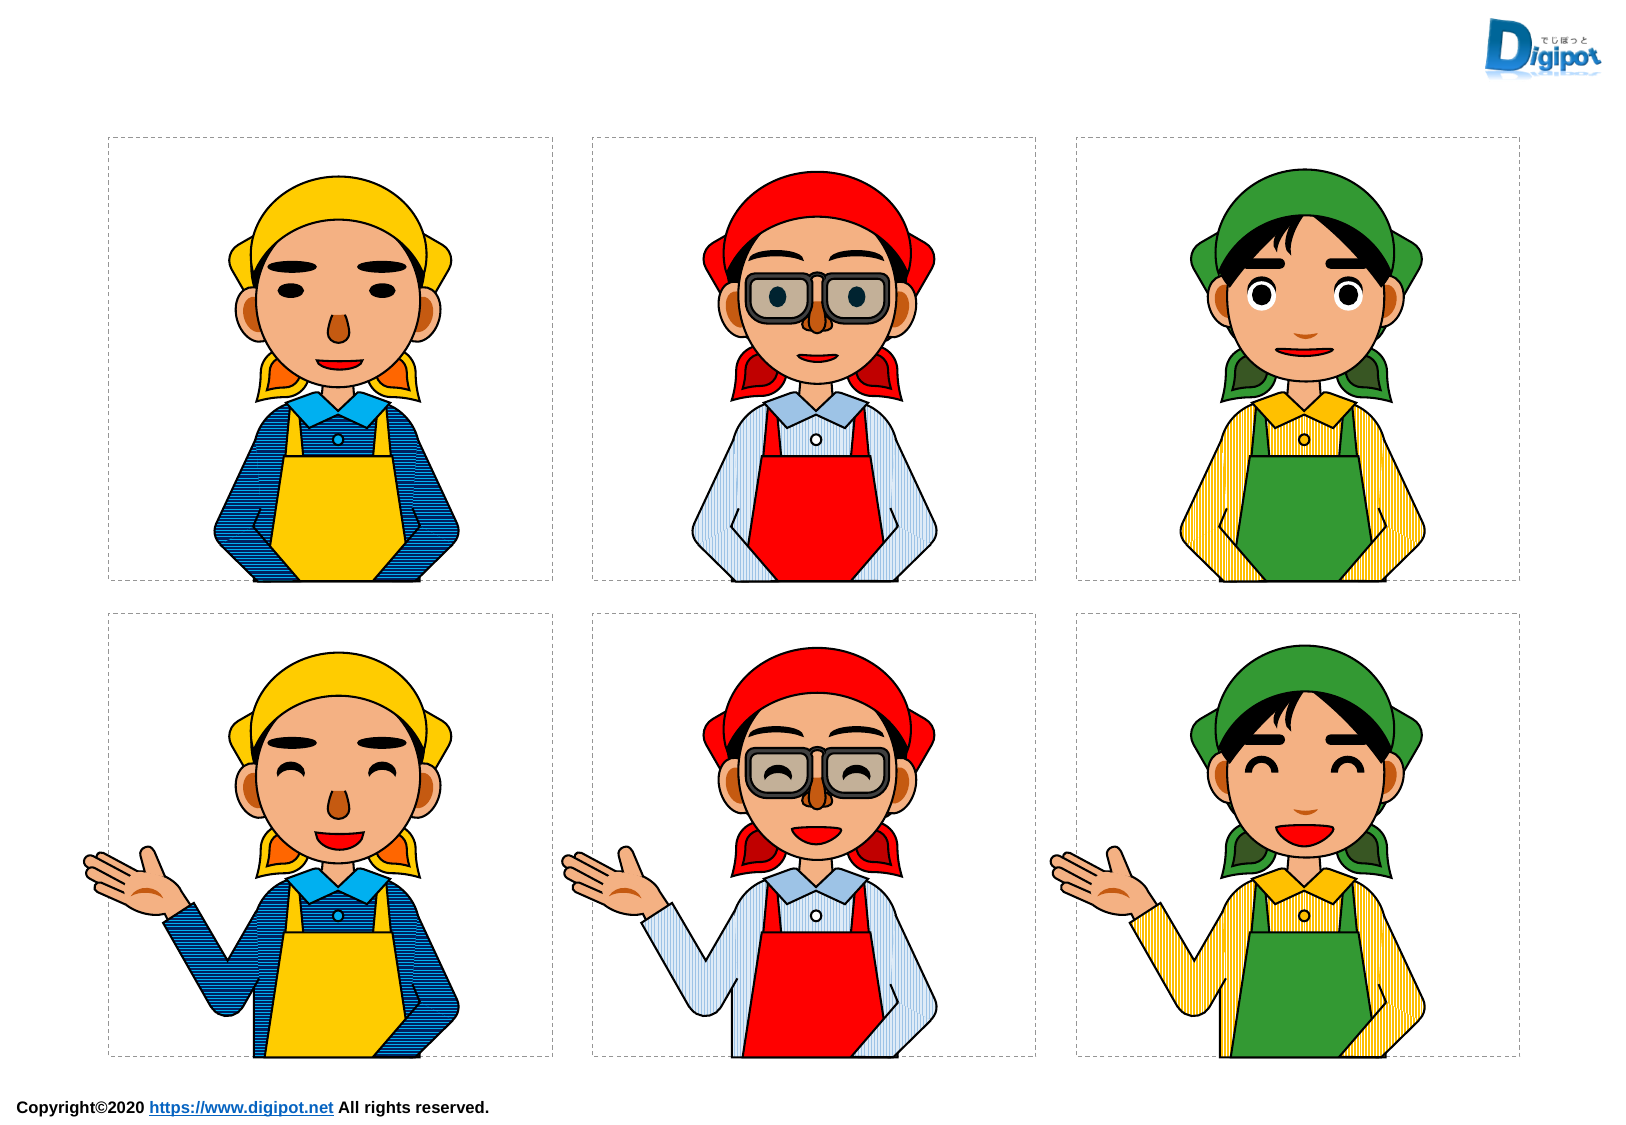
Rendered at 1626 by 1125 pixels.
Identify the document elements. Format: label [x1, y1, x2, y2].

text_box [577, 647, 931, 1058]
picture [1485, 18, 1602, 82]
text_box [698, 171, 931, 582]
text_box [220, 176, 453, 582]
text_box [99, 652, 453, 1058]
text_box [1186, 169, 1419, 582]
text_box [1066, 645, 1419, 1058]
